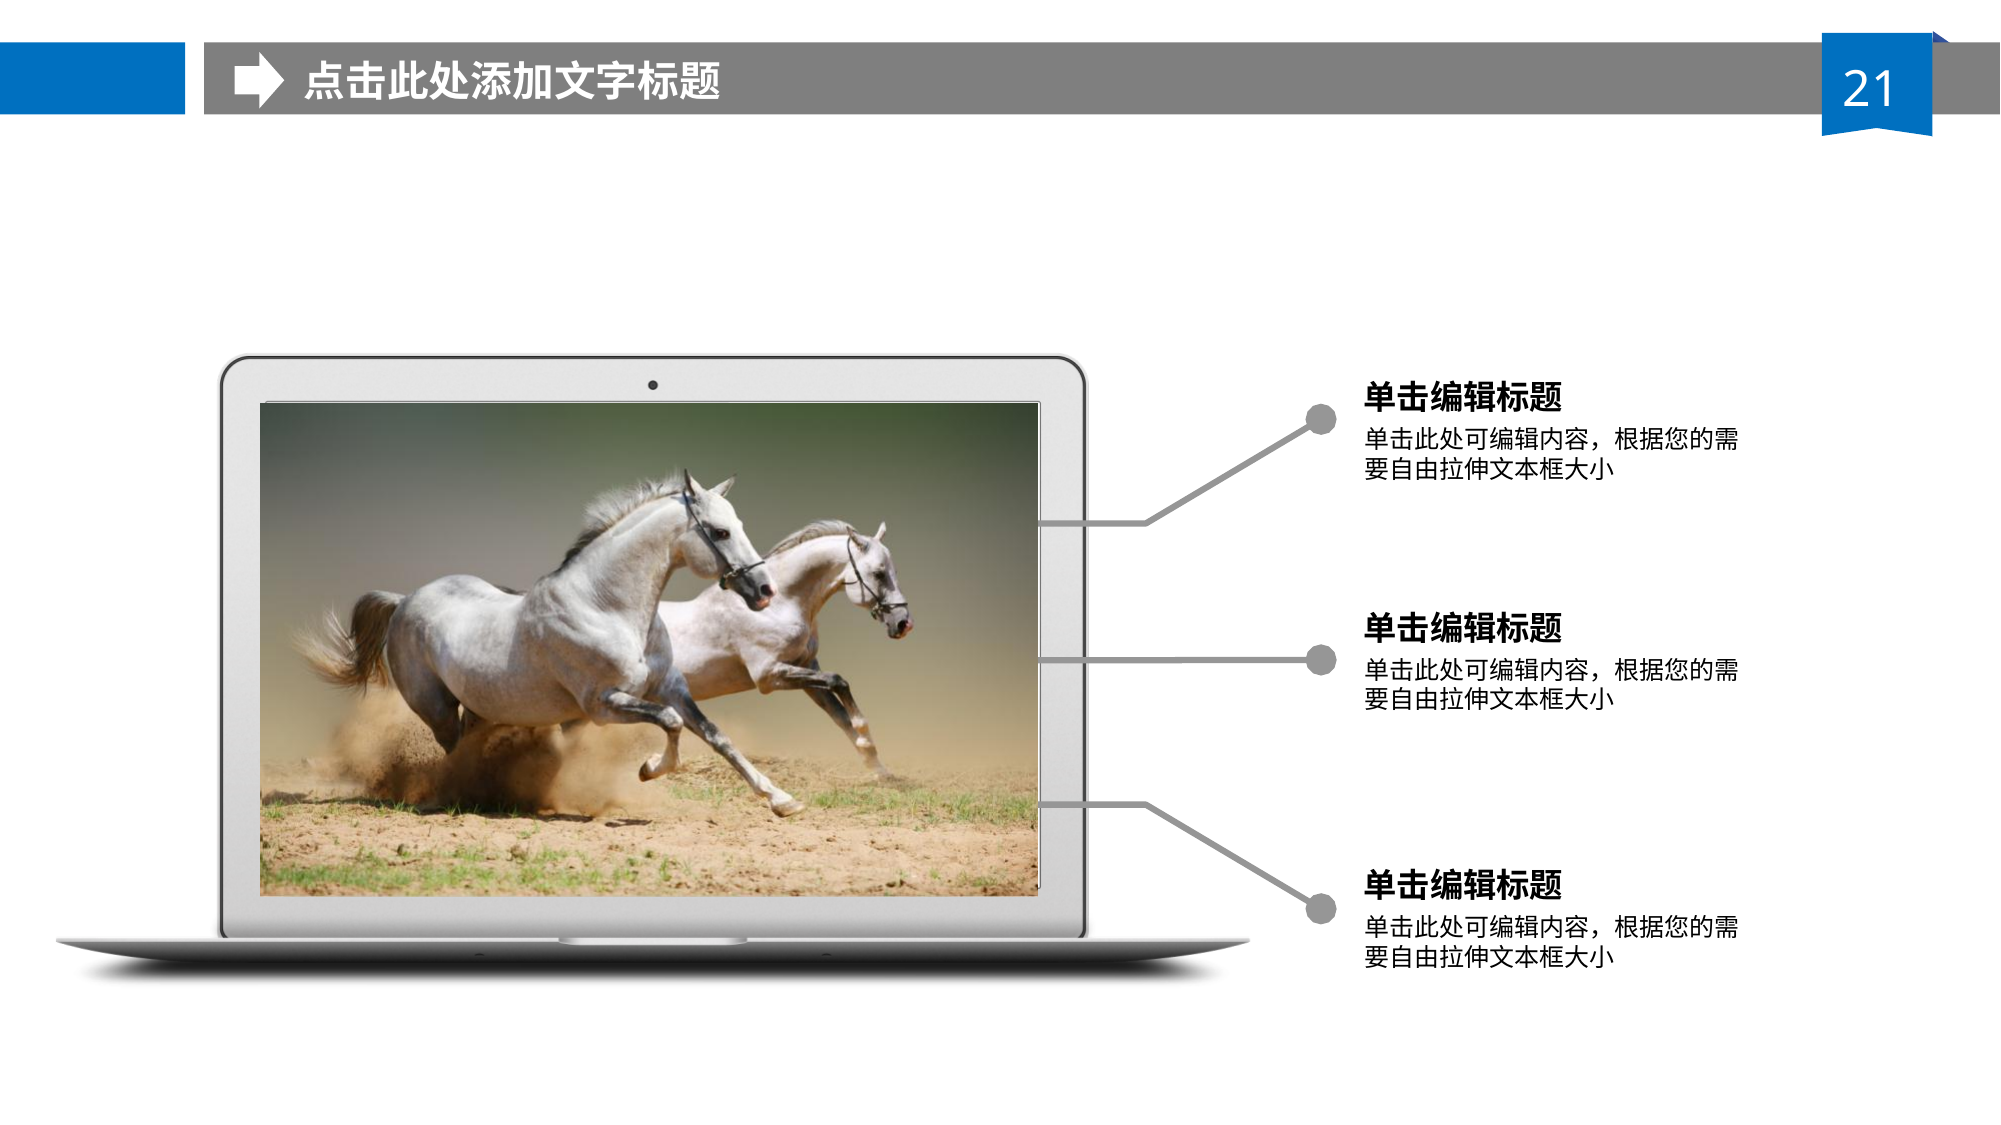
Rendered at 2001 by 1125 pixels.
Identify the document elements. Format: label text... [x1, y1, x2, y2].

text_box [204, 42, 1821, 115]
text_box [1268, 409, 1332, 451]
text_box 单击编辑标题 [1363, 607, 1685, 648]
text_box 点击此处添加文字标题 [288, 47, 753, 112]
text_box 单击编辑标题 [1363, 864, 1685, 905]
text_box 单击此处可编辑内容，根据您的需要自由拉伸文本框大小 [1364, 654, 1748, 715]
text_box [1932, 31, 1949, 42]
text_box [1268, 649, 1332, 671]
text_box [234, 52, 285, 109]
text_box 单击此处可编辑内容，根据您的需要自由拉伸文本框大小 [1364, 423, 1748, 484]
picture [41, 339, 1264, 1003]
text_box [1821, 32, 1933, 136]
text_box 单击编辑标题 [1363, 376, 1685, 417]
text_box [1933, 42, 2000, 115]
text_box 单击此处可编辑内容，根据您的需要自由拉伸文本框大小 [1364, 911, 1748, 972]
text_box [0, 42, 186, 115]
text_box [1268, 877, 1332, 920]
text_box 21 [1822, 49, 1933, 193]
